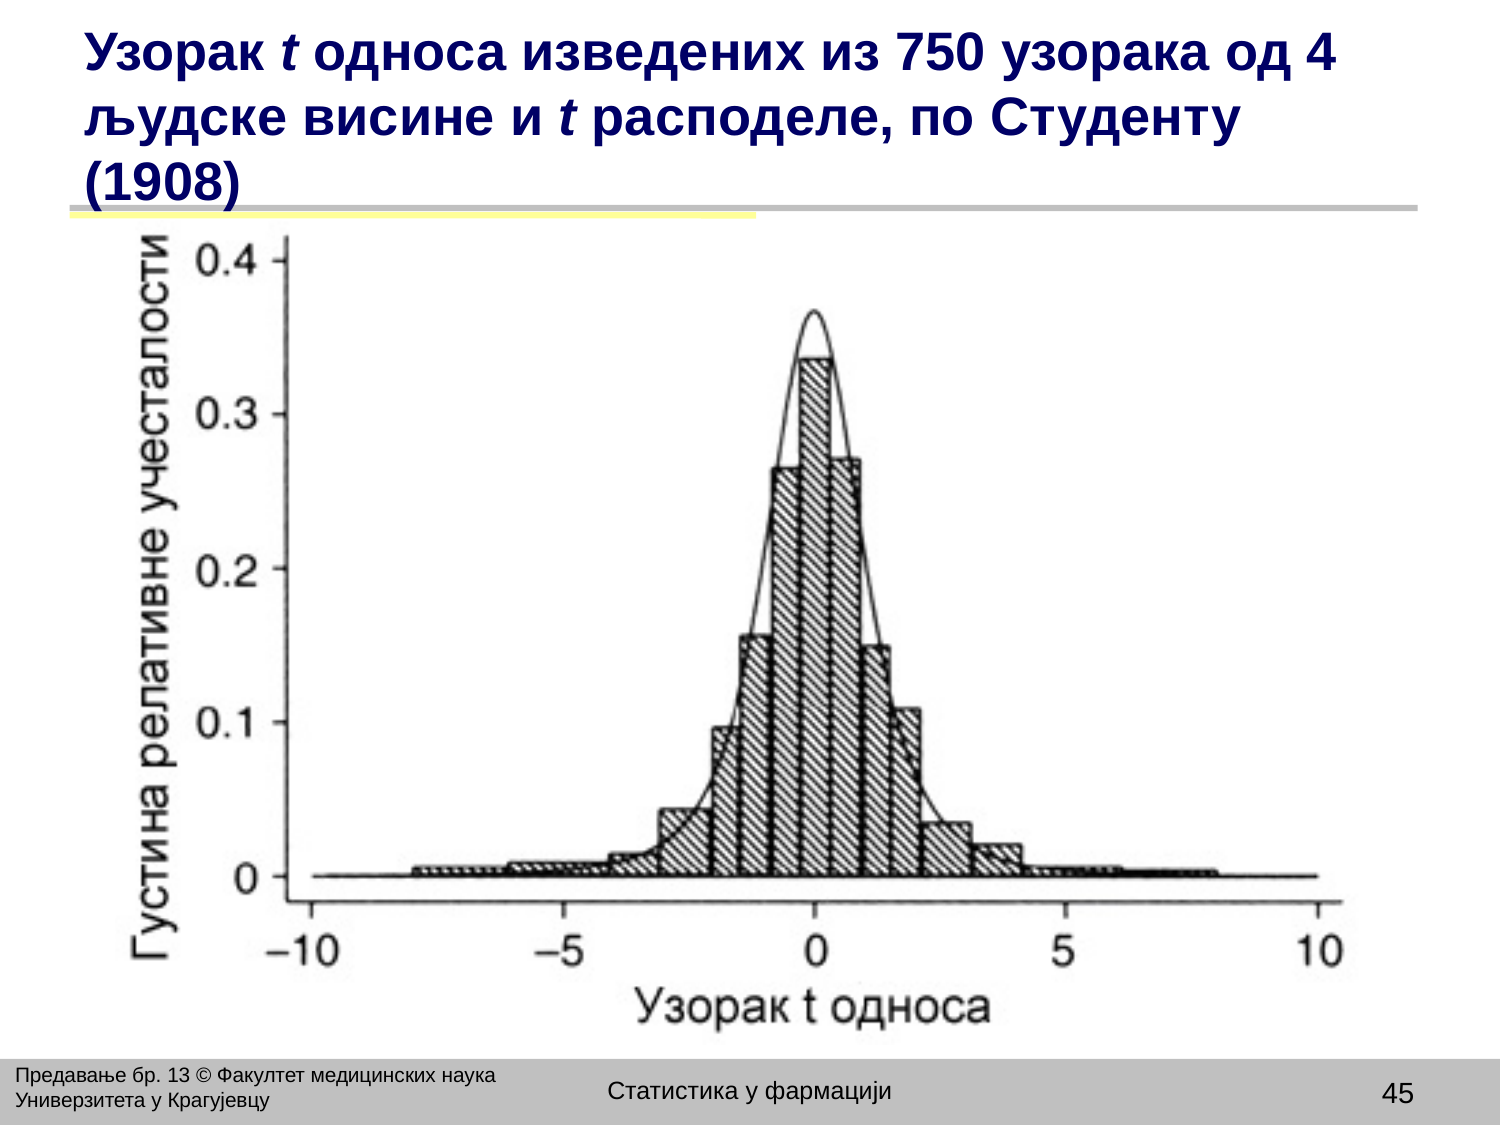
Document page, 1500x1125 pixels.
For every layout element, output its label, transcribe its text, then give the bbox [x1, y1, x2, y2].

slide_number 45 [1079, 1066, 1430, 1125]
title Узорак t односа изведених из 750 узорака од 4 људске висине и t расподеле, по Студенту (1908) [69, 19, 1426, 208]
picture [115, 220, 1364, 1045]
footer Статистика у фармацији [512, 1066, 988, 1125]
slide_number Предавање бр. 13 © Факултет медицинских наука Универзитета у Крагујевцу [0, 1053, 614, 1108]
